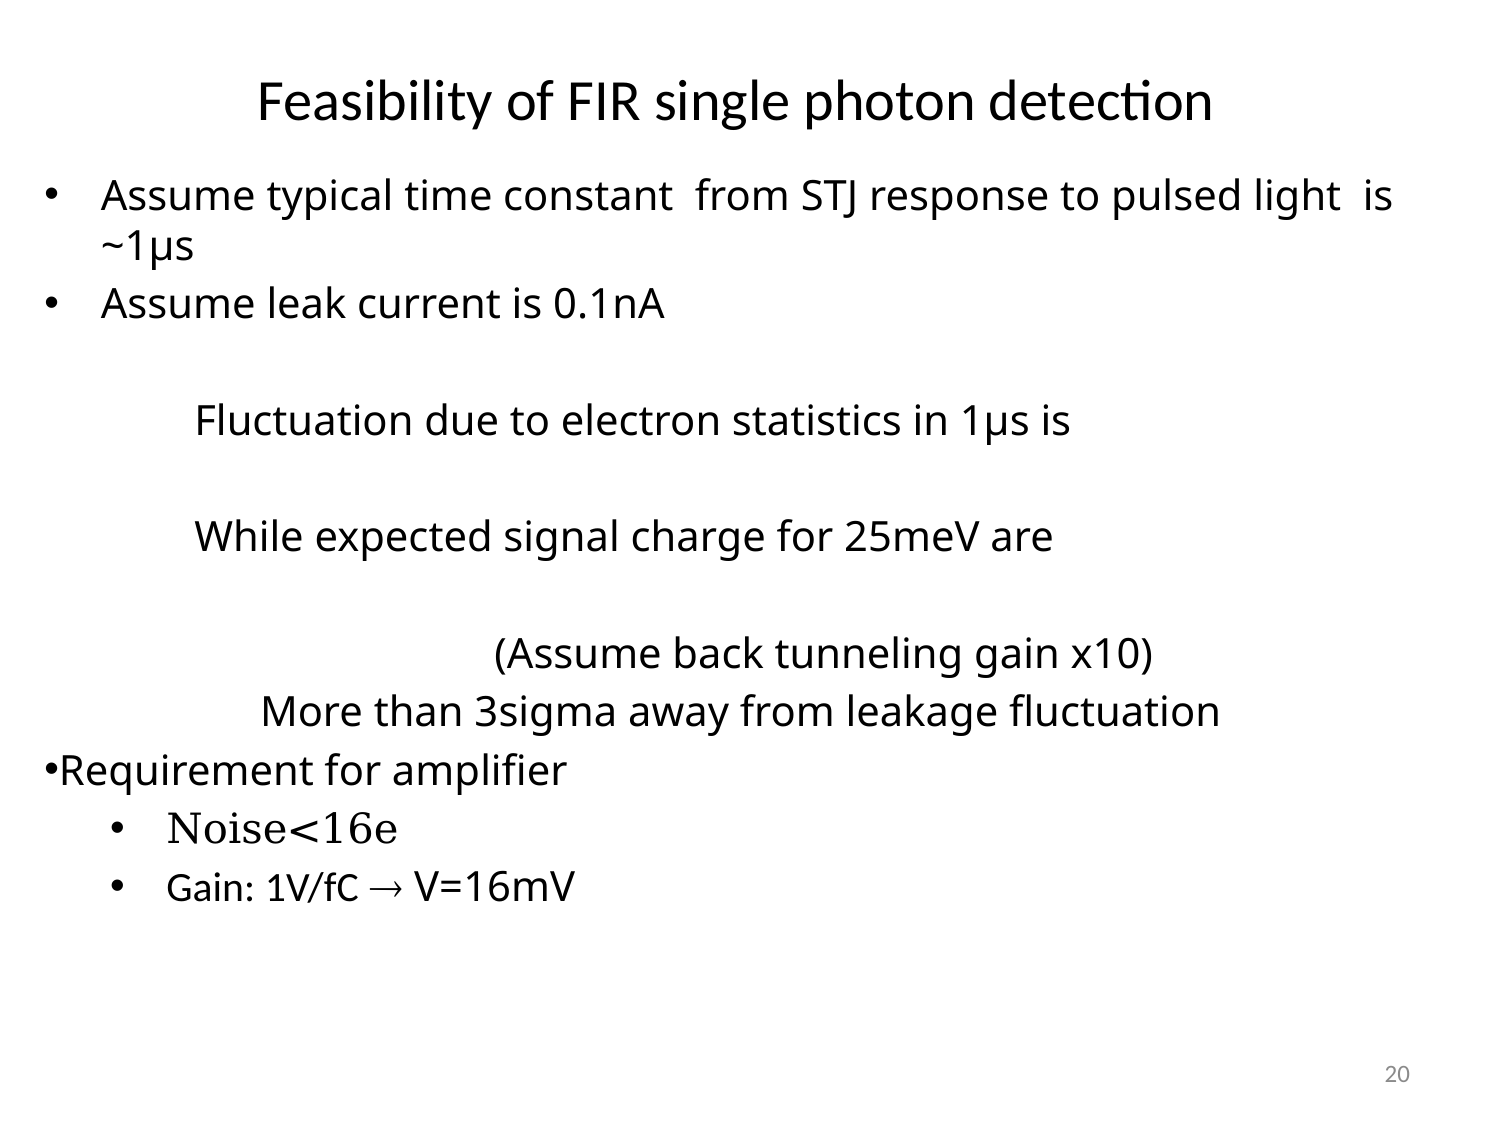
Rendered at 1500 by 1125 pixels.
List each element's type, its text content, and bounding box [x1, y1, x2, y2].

title Feasibility of FIR single photon detection [61, 45, 1412, 149]
slide_number 20 [1074, 1042, 1425, 1103]
